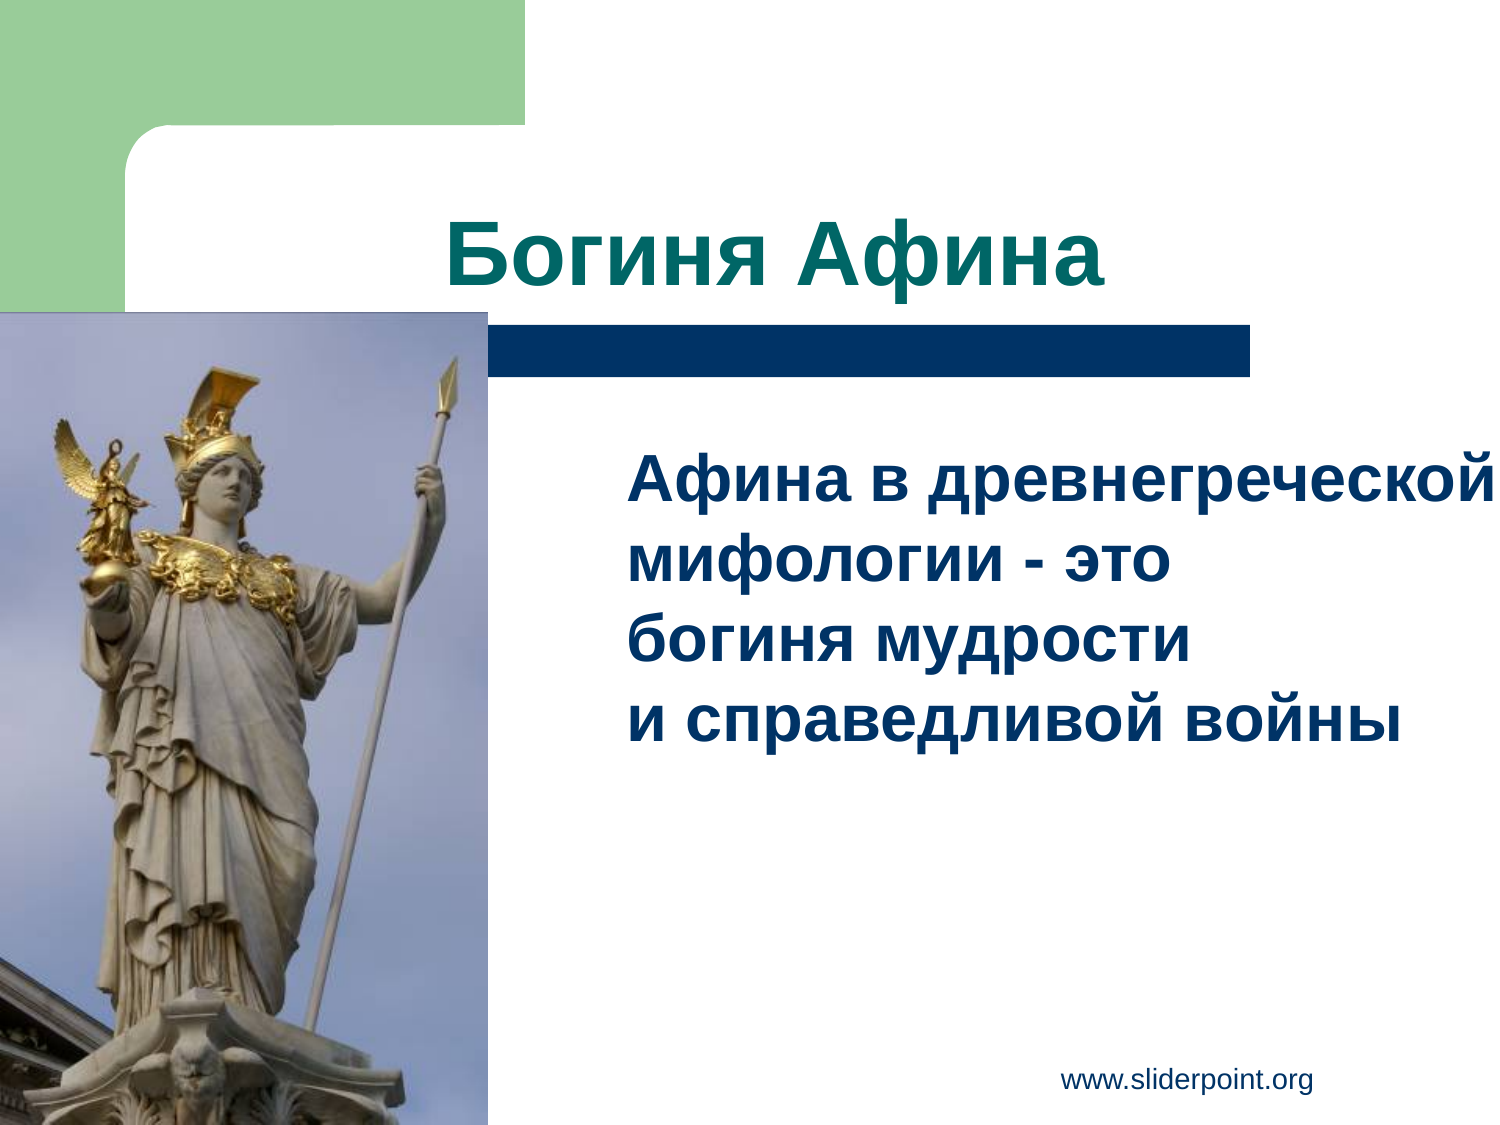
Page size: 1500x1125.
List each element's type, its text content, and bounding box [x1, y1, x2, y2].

footer www.sliderpoint.org [949, 1024, 1426, 1104]
title Богиня Афина [124, 124, 1426, 313]
picture [0, 312, 488, 1125]
text_box Афина в древнегреческой мифологии - это богиня мудрости и справедливой войны [611, 427, 1500, 763]
